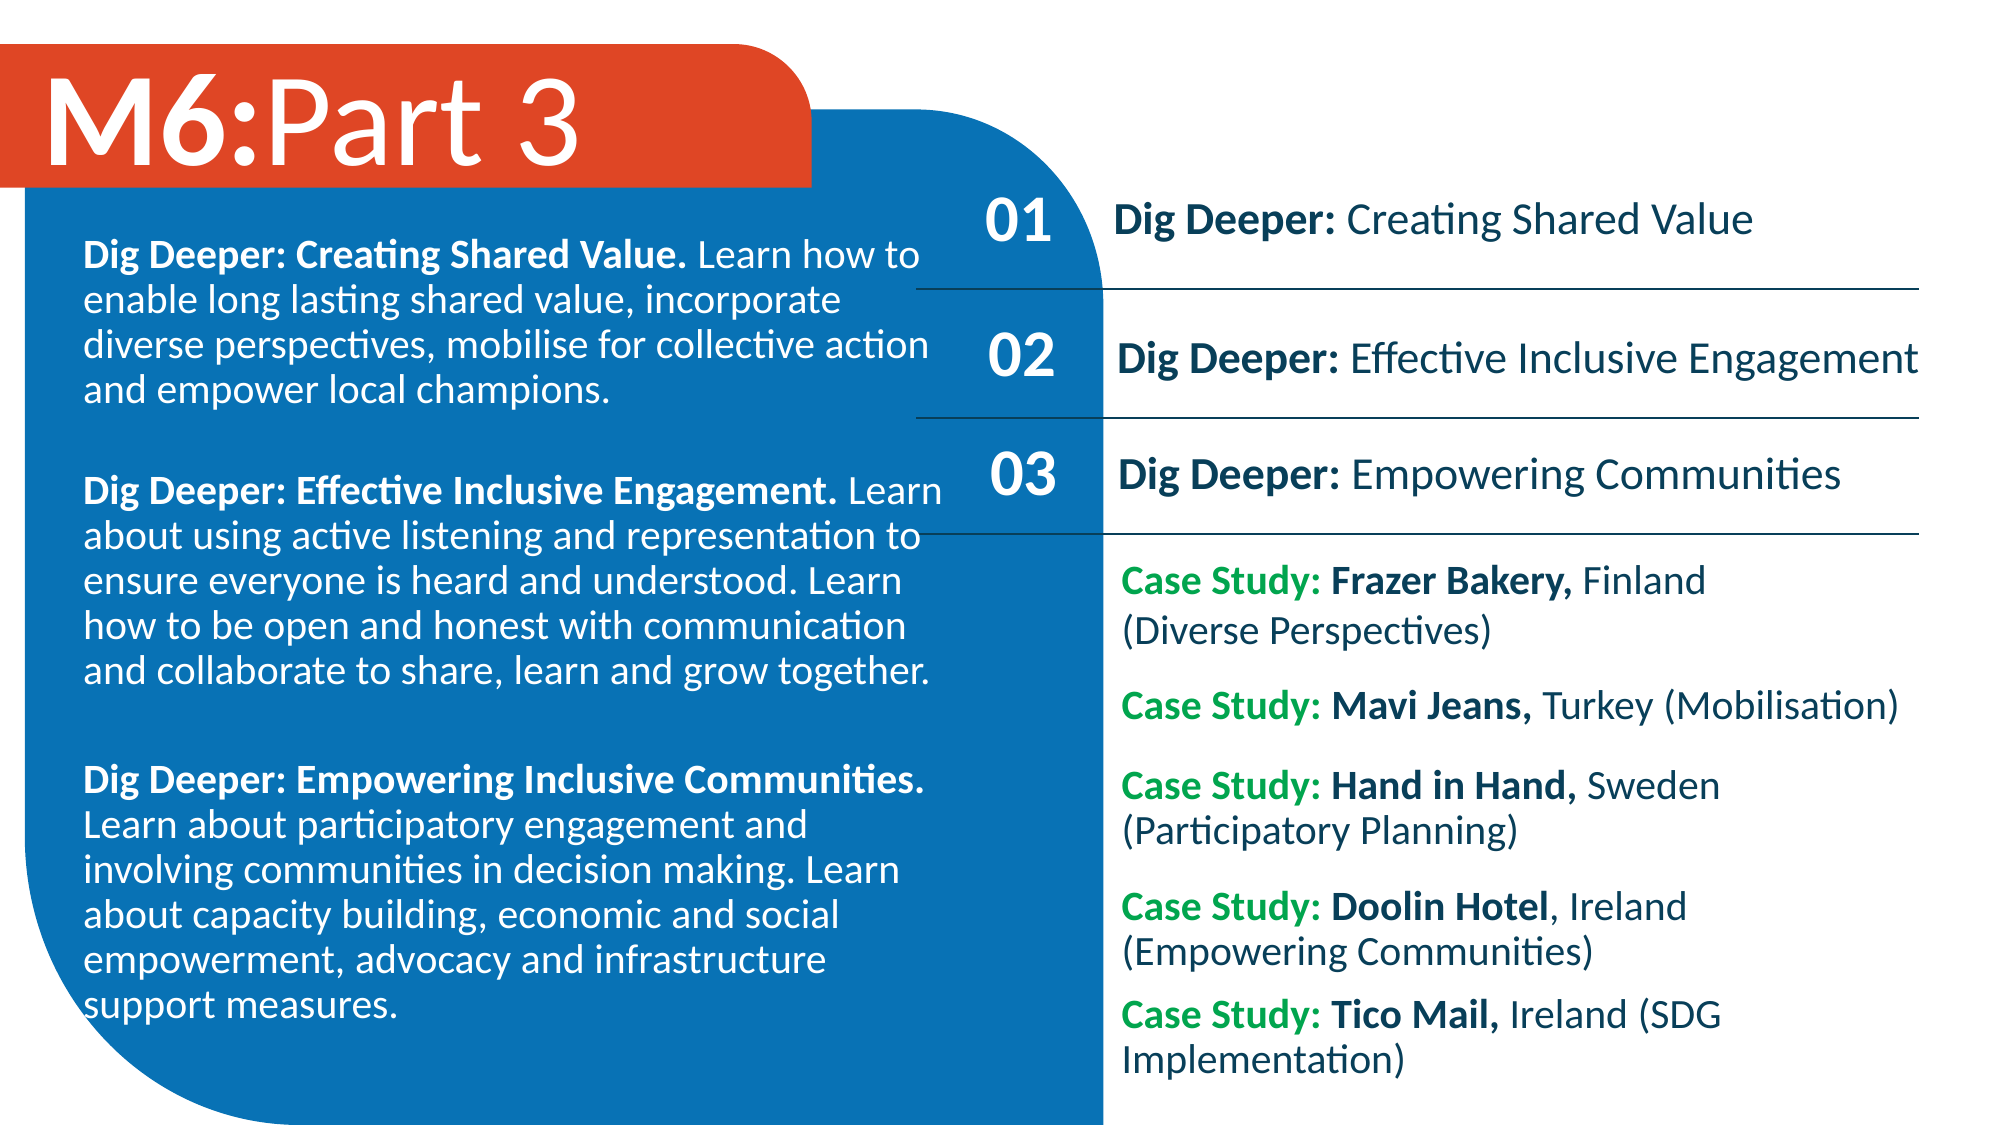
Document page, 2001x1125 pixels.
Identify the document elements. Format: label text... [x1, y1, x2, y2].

list Dig Deeper: Creating Shared Value. Learn how to enable long lasting shared value, incorporate diverse perspectives, mobilise for collective action and empower local champions. Dig Deeper: Effective Inclusive Engagement. Learn about using active listening and representation to ensure everyone is heard and understood. Learn how to be open and honest with communication and collaborate to share, learn and grow together. Dig Deeper: Empowering Inclusive Communities. Learn about participatory engagement and involving communities in decision making. Learn about capacity building, economic and social empowerment, advocacy and infrastructure support measures. [68, 225, 984, 1125]
text_box 03 [984, 419, 1082, 531]
list 01 [961, 162, 1077, 276]
text_box Dig Deeper: Effective Inclusive Engagement [1102, 302, 1966, 416]
list Dig Deeper: Creating Shared Value [1098, 162, 1832, 276]
text_box Case Study: Mavi Jeans, Turkey (Mobilisation) [1106, 649, 1935, 763]
text_box Dig Deeper: Empowering Communities [1103, 417, 1935, 531]
text_box M6:Part 3 [28, 74, 716, 170]
text_box Case Study: Hand in Hand, Sweden (Participatory Planning) [1106, 752, 1840, 866]
text_box Case Study: Doolin Hotel, Ireland (Empowering Communities) [1106, 872, 1840, 980]
text_box Case Study: Tico Mail, Ireland (SDG Implementation) [1106, 980, 1840, 1094]
text_box 02 [984, 298, 1081, 412]
text_box Case Study: Frazer Bakery, Finland (Diverse Perspectives) [1106, 546, 1919, 649]
